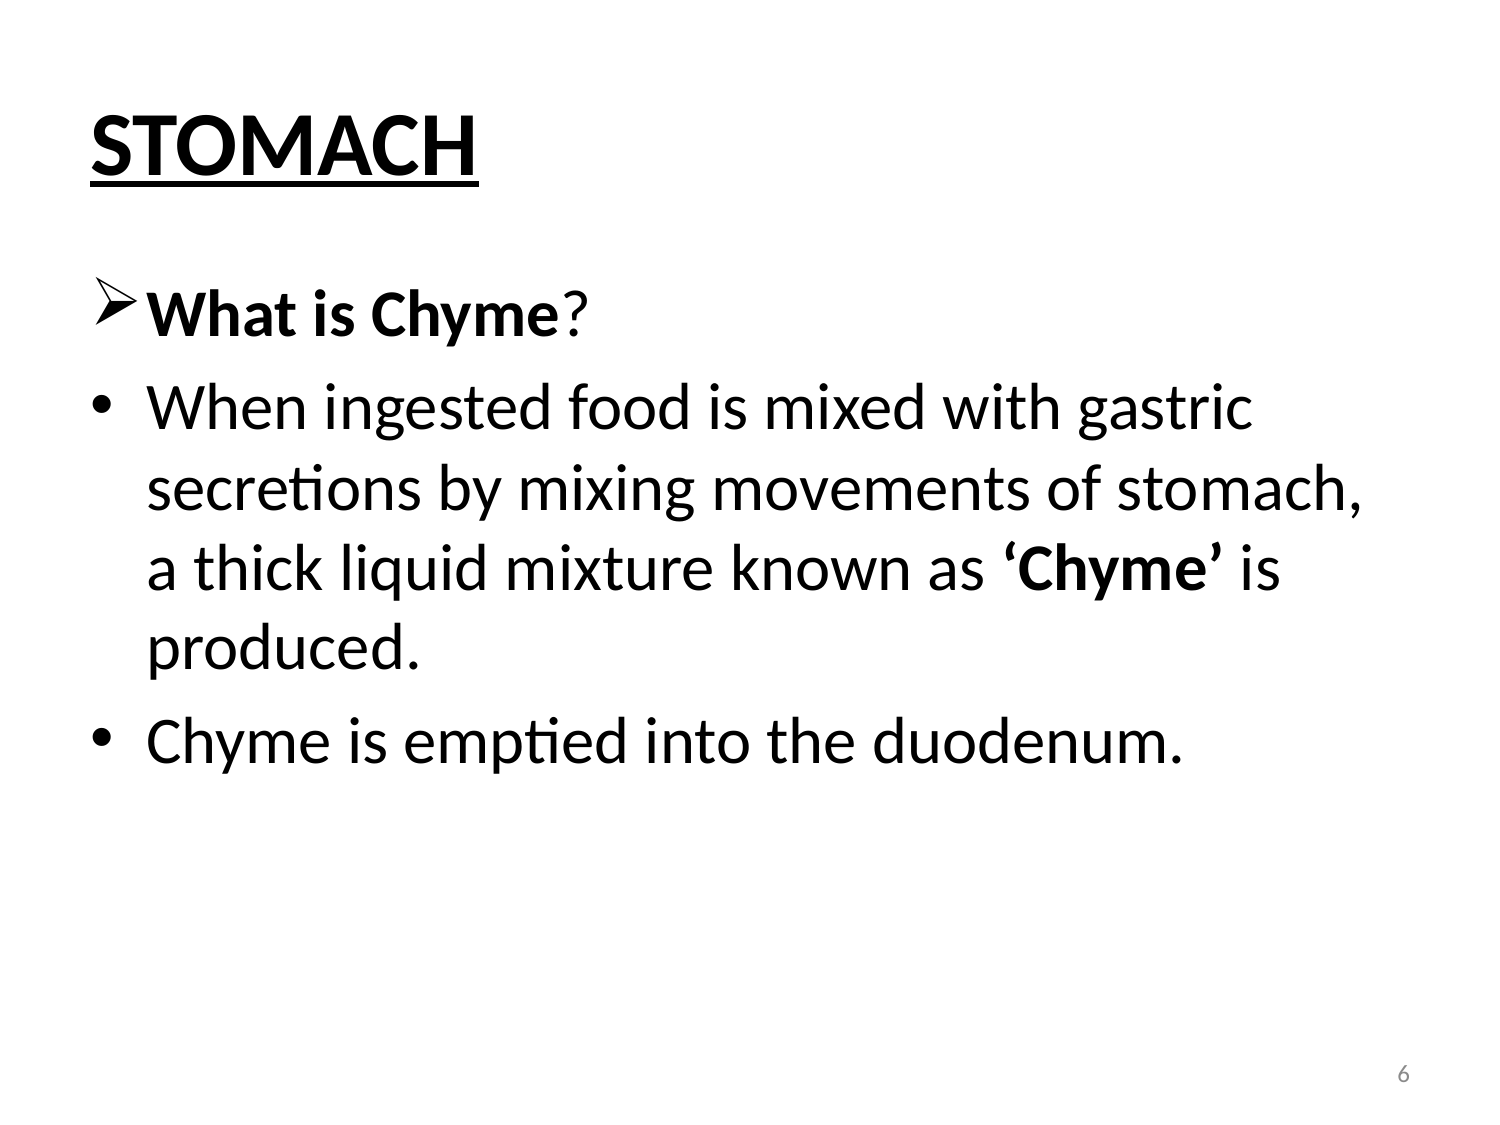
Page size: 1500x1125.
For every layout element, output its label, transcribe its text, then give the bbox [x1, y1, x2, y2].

title STOMACH [75, 45, 1425, 233]
slide_number 6 [1074, 1042, 1425, 1103]
list What is Chyme? When ingested food is mixed with gastric secretions by mixing movements of stomach, a thick liquid mixture known as ‘Chyme’ is produced. Chyme is emptied into the duodenum. [75, 262, 1425, 1005]
